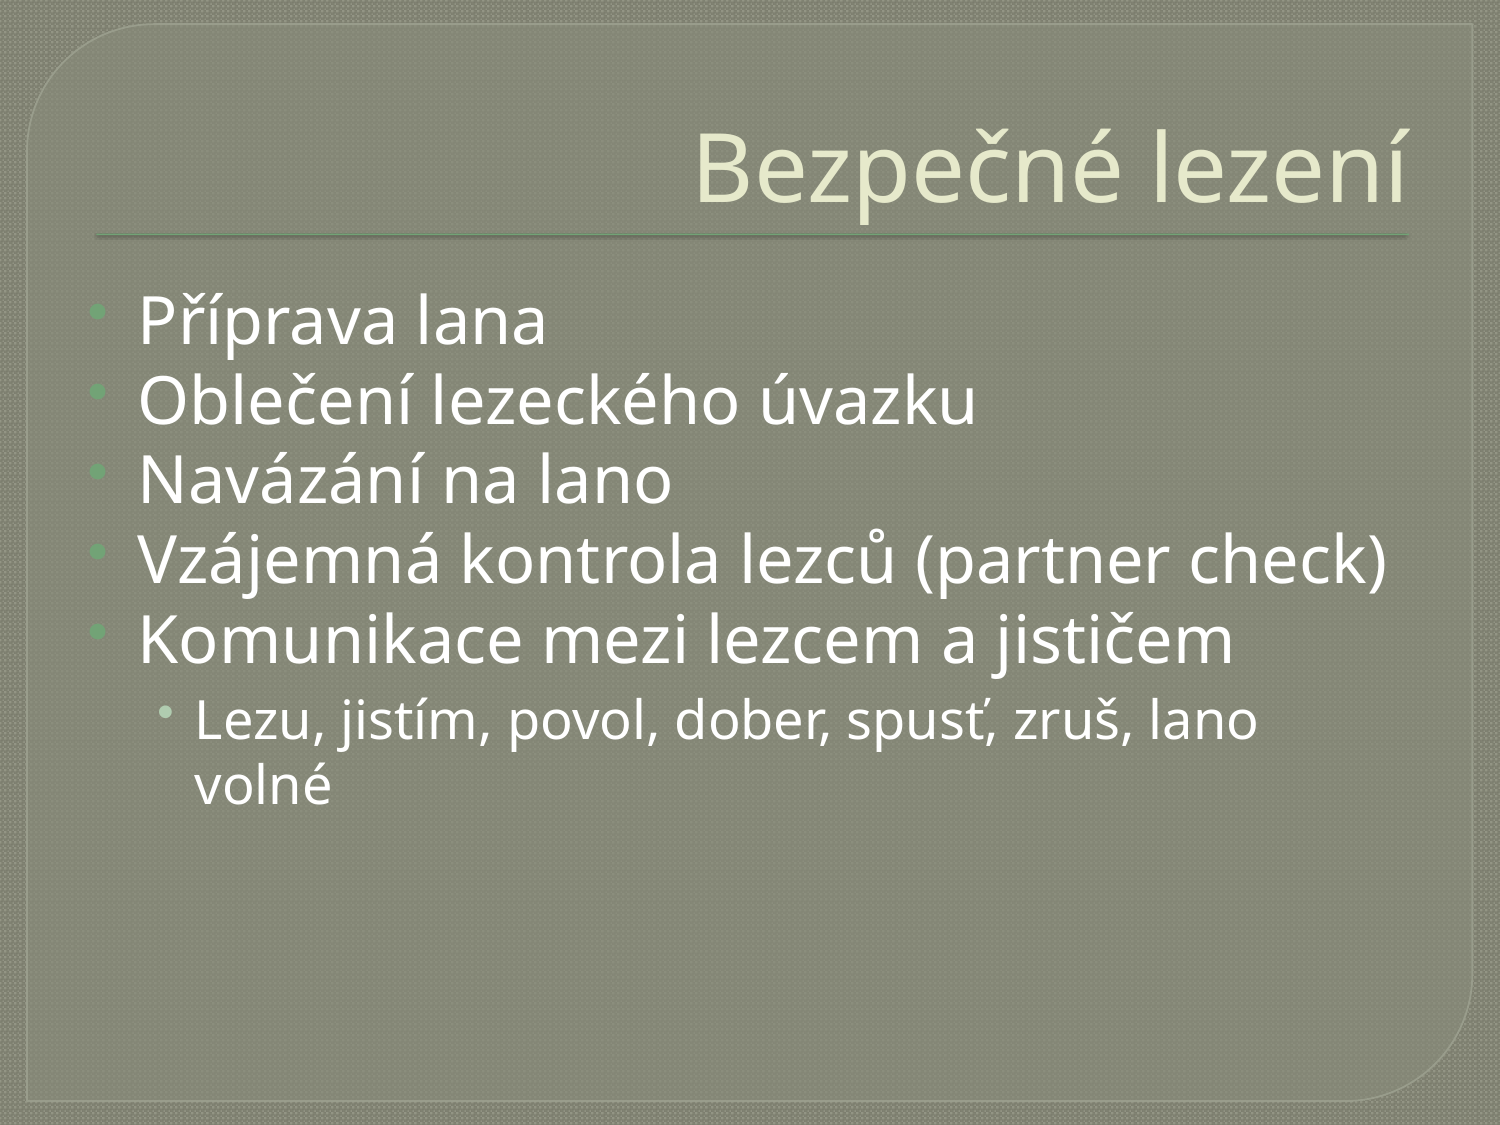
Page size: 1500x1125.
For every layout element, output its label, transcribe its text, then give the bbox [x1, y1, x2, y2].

title Bezpečné lezení [75, 41, 1425, 230]
list Příprava lana Oblečení lezeckého úvazku Navázání na lano Vzájemná kontrola lezců (partner check) Komunikace mezi lezcem a jističem Lezu, jistím, povol, dober, spusť, zruš, lano volné [75, 270, 1425, 1013]
